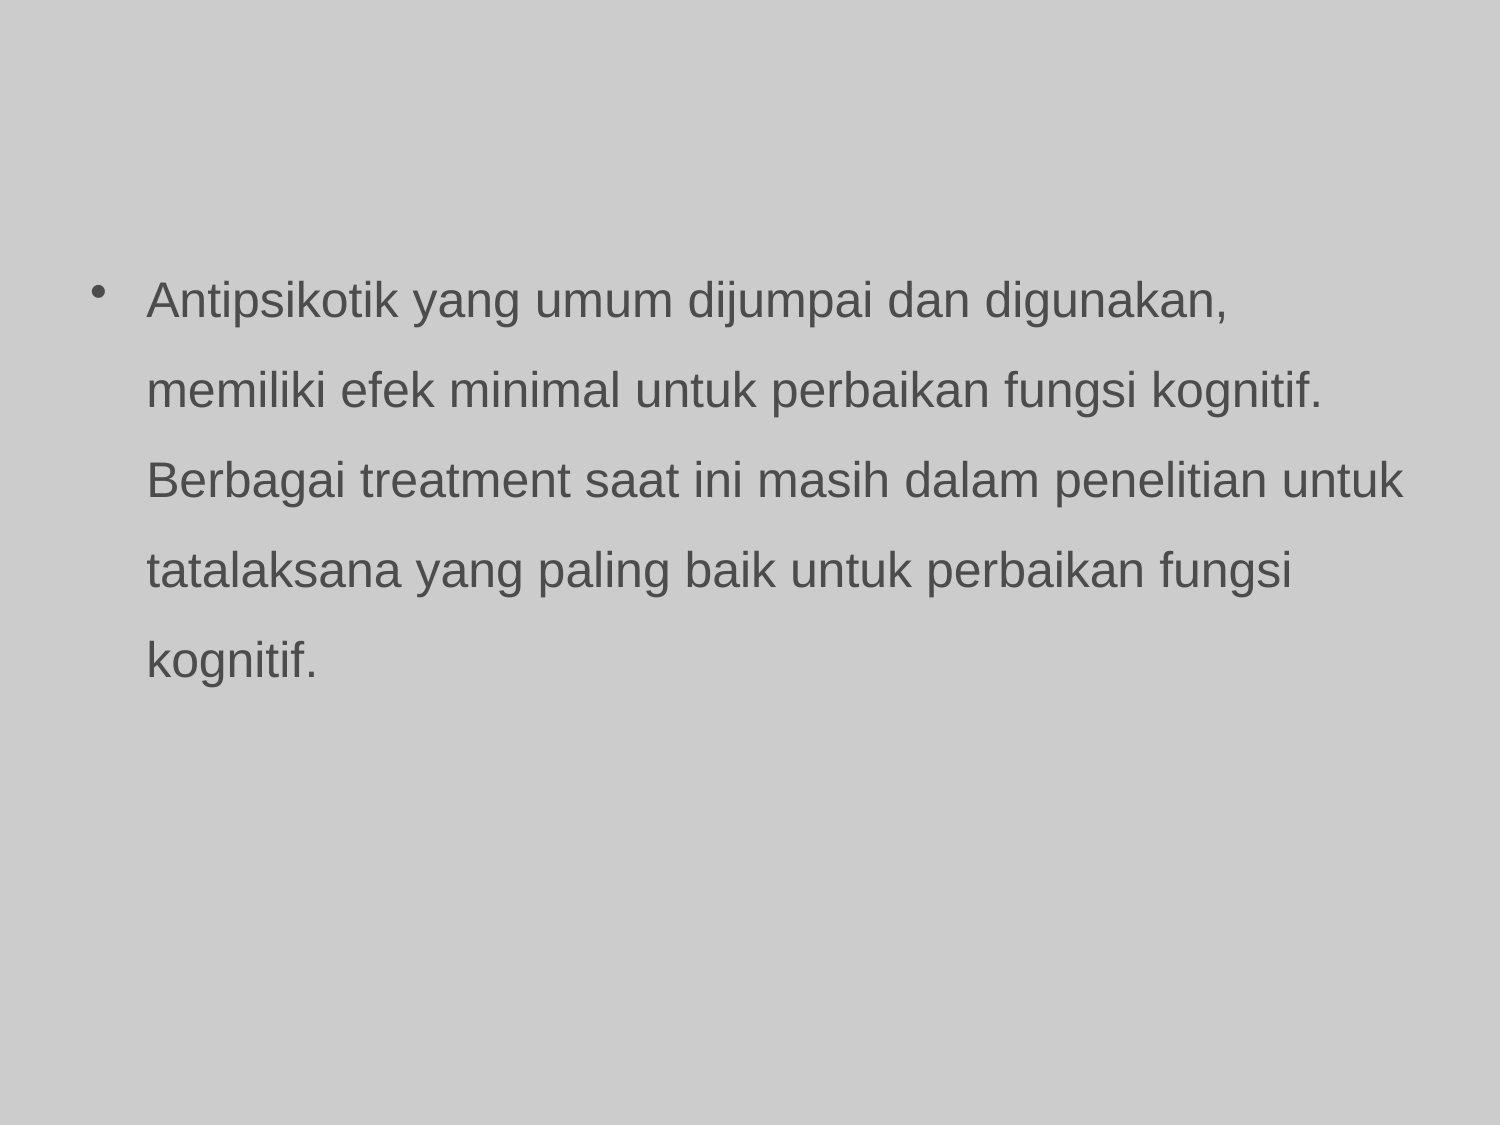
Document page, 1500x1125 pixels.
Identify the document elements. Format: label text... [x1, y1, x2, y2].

list Antipsikotik yang umum dijumpai dan digunakan, memiliki efek minimal untuk perbaikan fungsi kognitif. Berbagai treatment saat ini masih dalam penelitian untuk tatalaksana yang paling baik untuk perbaikan fungsi kognitif. [74, 230, 1426, 838]
